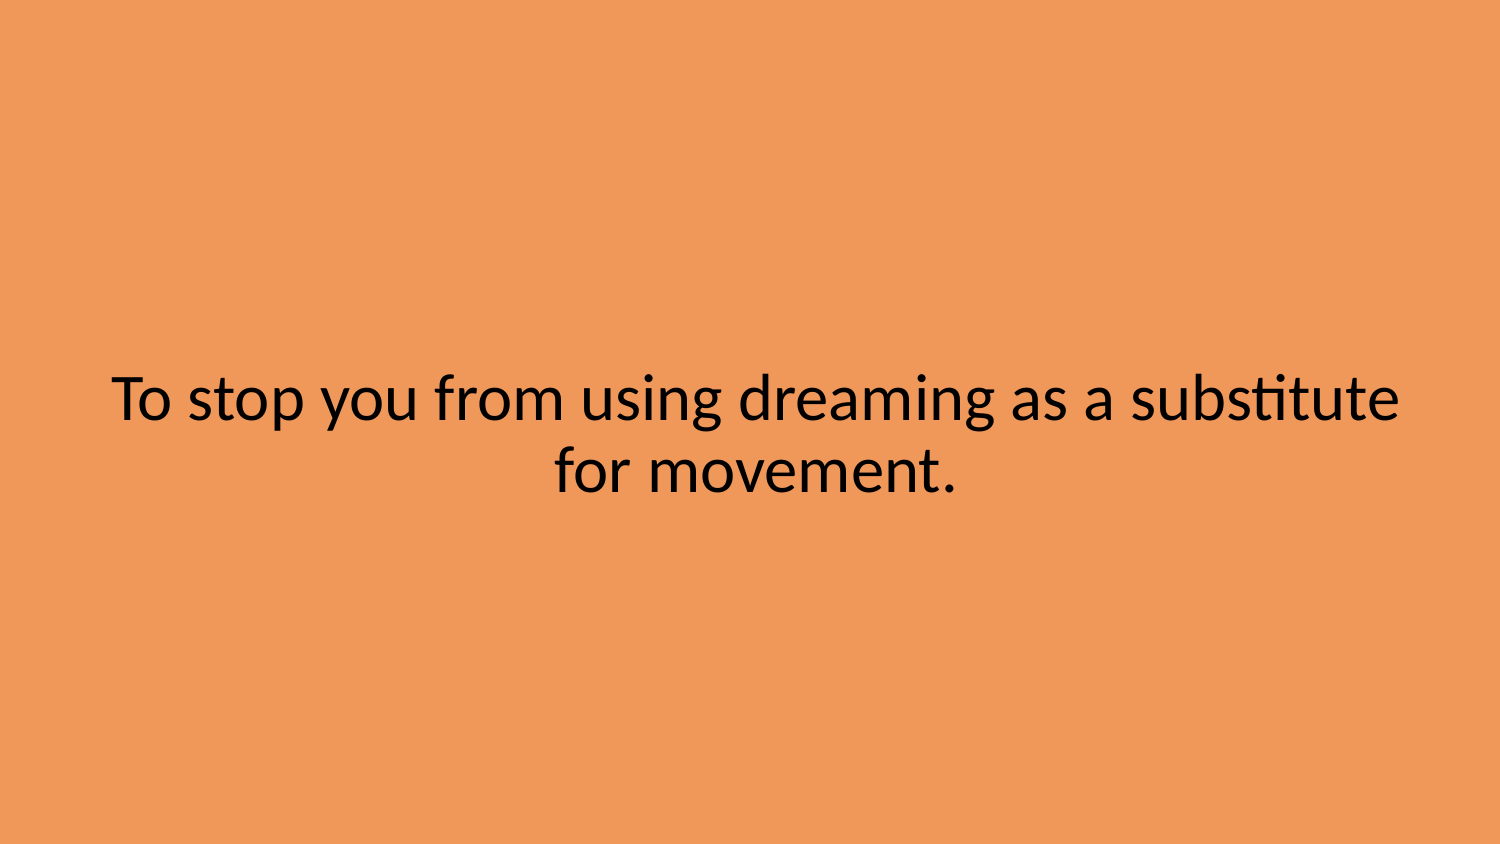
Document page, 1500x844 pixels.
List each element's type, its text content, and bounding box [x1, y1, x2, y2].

list To stop you from using dreaming as a substitute for movement. [86, 355, 1427, 497]
